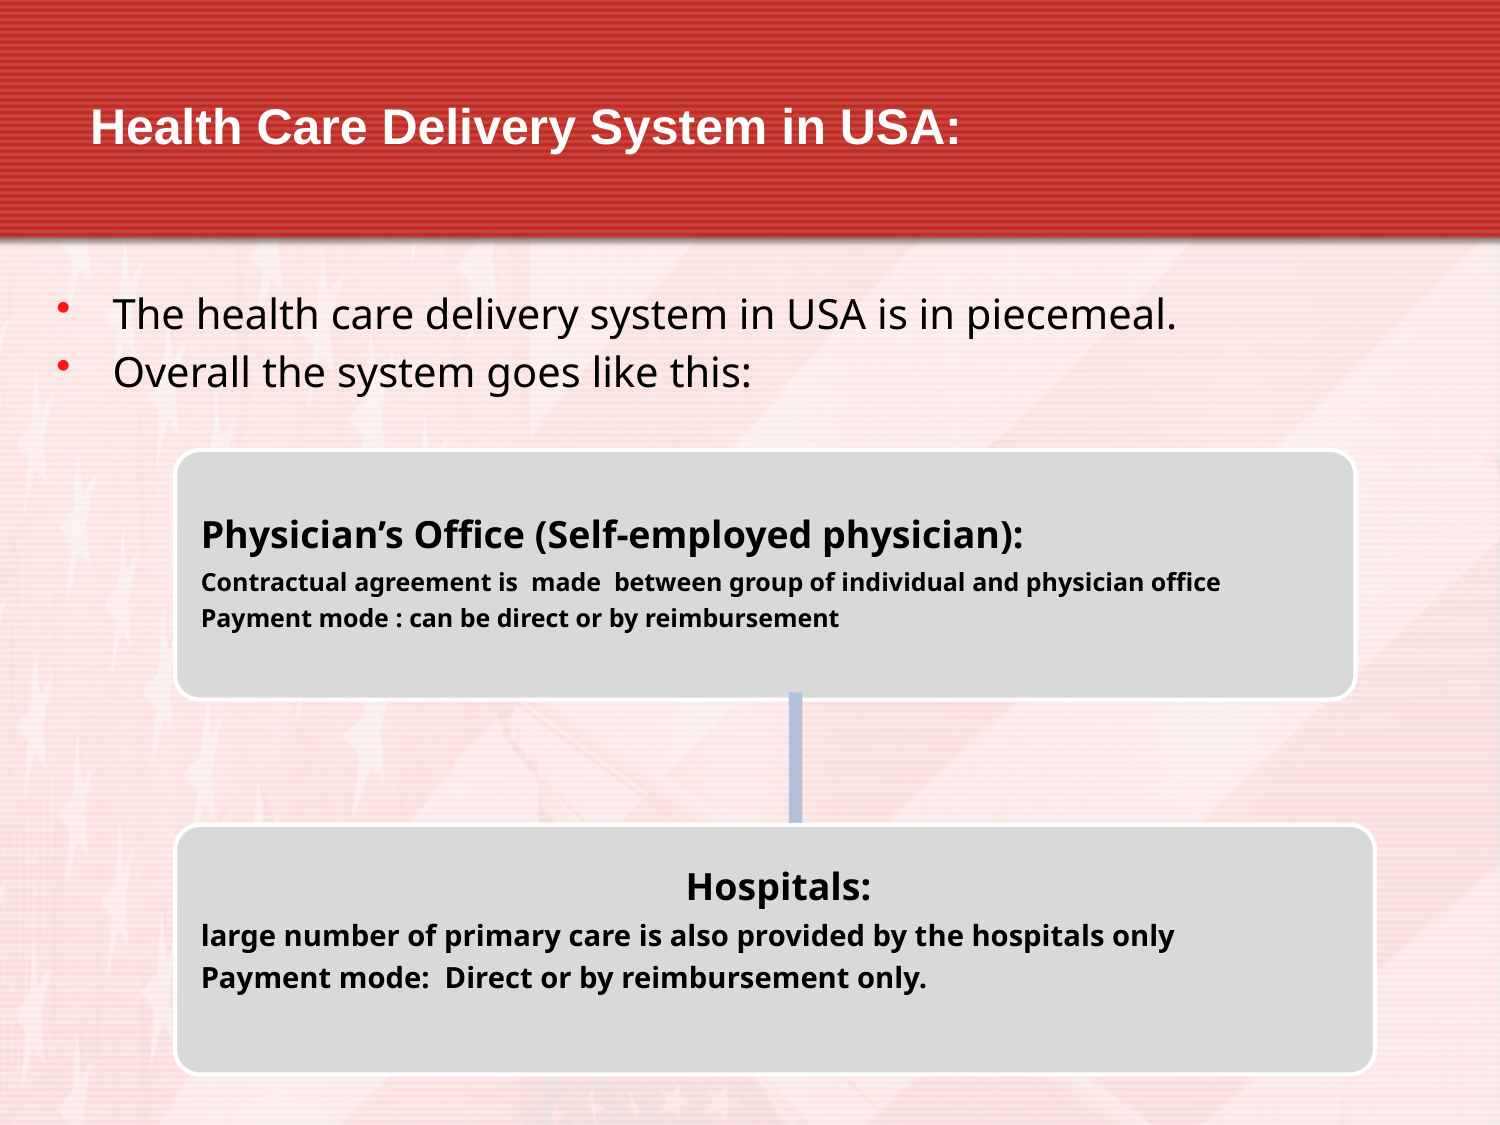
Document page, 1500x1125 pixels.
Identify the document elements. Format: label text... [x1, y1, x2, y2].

list The health care delivery system in USA is in piecemeal. Overall the system goes like this: [41, 279, 1459, 1094]
title Health Care Delivery System in USA: [75, 75, 1400, 163]
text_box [174, 449, 1376, 1076]
picture [0, 0, 1500, 1125]
